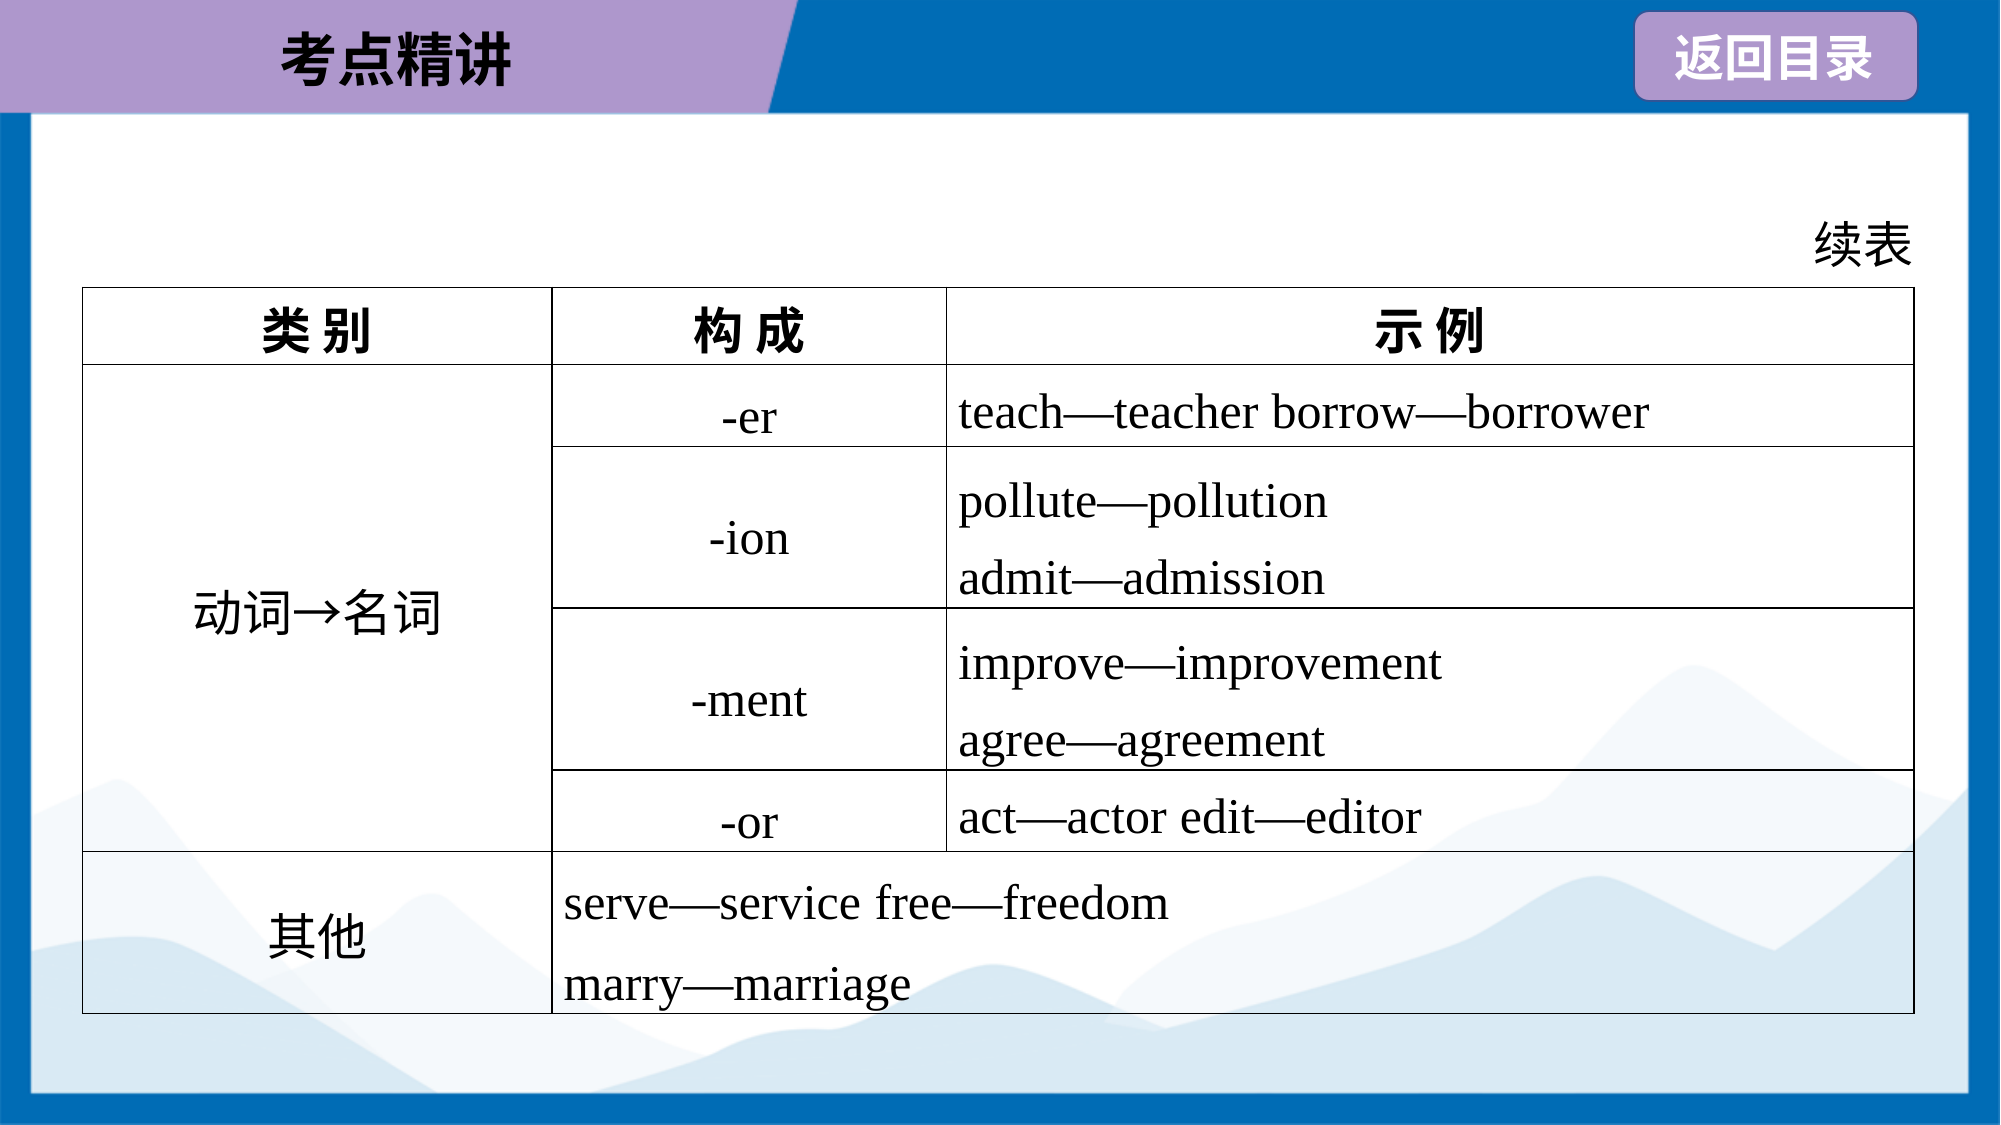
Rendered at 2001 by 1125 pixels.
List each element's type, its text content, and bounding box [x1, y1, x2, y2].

picture [0, 0, 2000, 1125]
table_cell 其他 [83, 852, 551, 1013]
table_cell -ment [553, 609, 946, 769]
table_cell -ion [553, 447, 946, 607]
table_cell -or [553, 771, 946, 851]
table_cell -er [553, 365, 946, 446]
table_cell improve—improvement agree—agreement [947, 609, 1913, 769]
table_header 示 例 [947, 288, 1913, 364]
table_header 类 别 [83, 288, 551, 364]
table_cell 动词→名词 [83, 365, 551, 851]
table_cell serve—service free—freedom marry—marriage [553, 852, 1913, 1013]
text_box 续表 [1813, 186, 1914, 274]
table_cell pollute—pollution admit—admission [947, 447, 1913, 607]
table_cell teach—teacher borrow—borrower [947, 365, 1913, 446]
table_header 构 成 [553, 288, 946, 364]
table_cell act—actor edit—editor [947, 771, 1913, 851]
